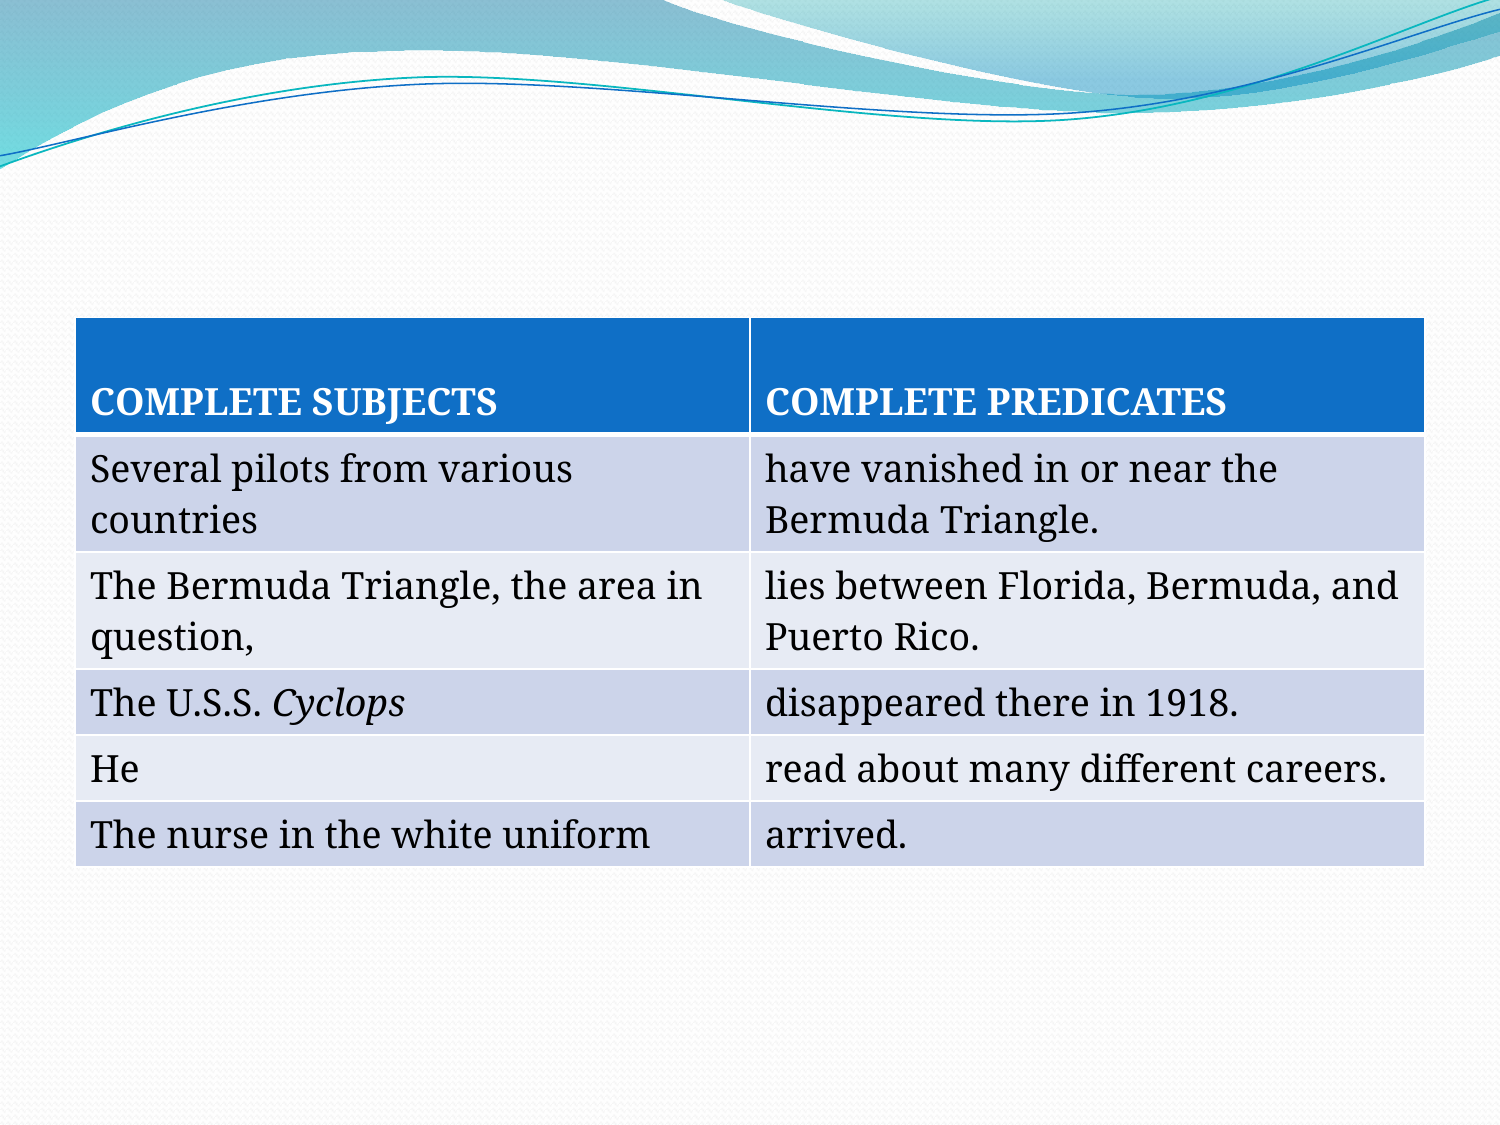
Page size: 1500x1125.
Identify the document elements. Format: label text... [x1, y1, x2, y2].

table_cell The Bermuda Triangle, the area in question, [76, 553, 749, 668]
table_cell The nurse in the white uniform [76, 802, 749, 866]
table_cell arrived. [751, 802, 1424, 866]
table_cell Several pilots from various countries [76, 437, 749, 551]
table_cell read about many different careers. [751, 736, 1424, 800]
table_cell lies between Florida, Bermuda, and Puerto Rico. [751, 553, 1424, 668]
table_cell disappeared there in 1918. [751, 670, 1424, 734]
table_header COMPLETE SUBJECTS [76, 318, 749, 432]
table_cell have vanished in or near the Bermuda Triangle. [751, 437, 1424, 551]
table_header COMPLETE PREDICATES [751, 318, 1424, 432]
table_cell He [76, 736, 749, 800]
table_cell The U.S.S. Cyclops [76, 670, 749, 734]
